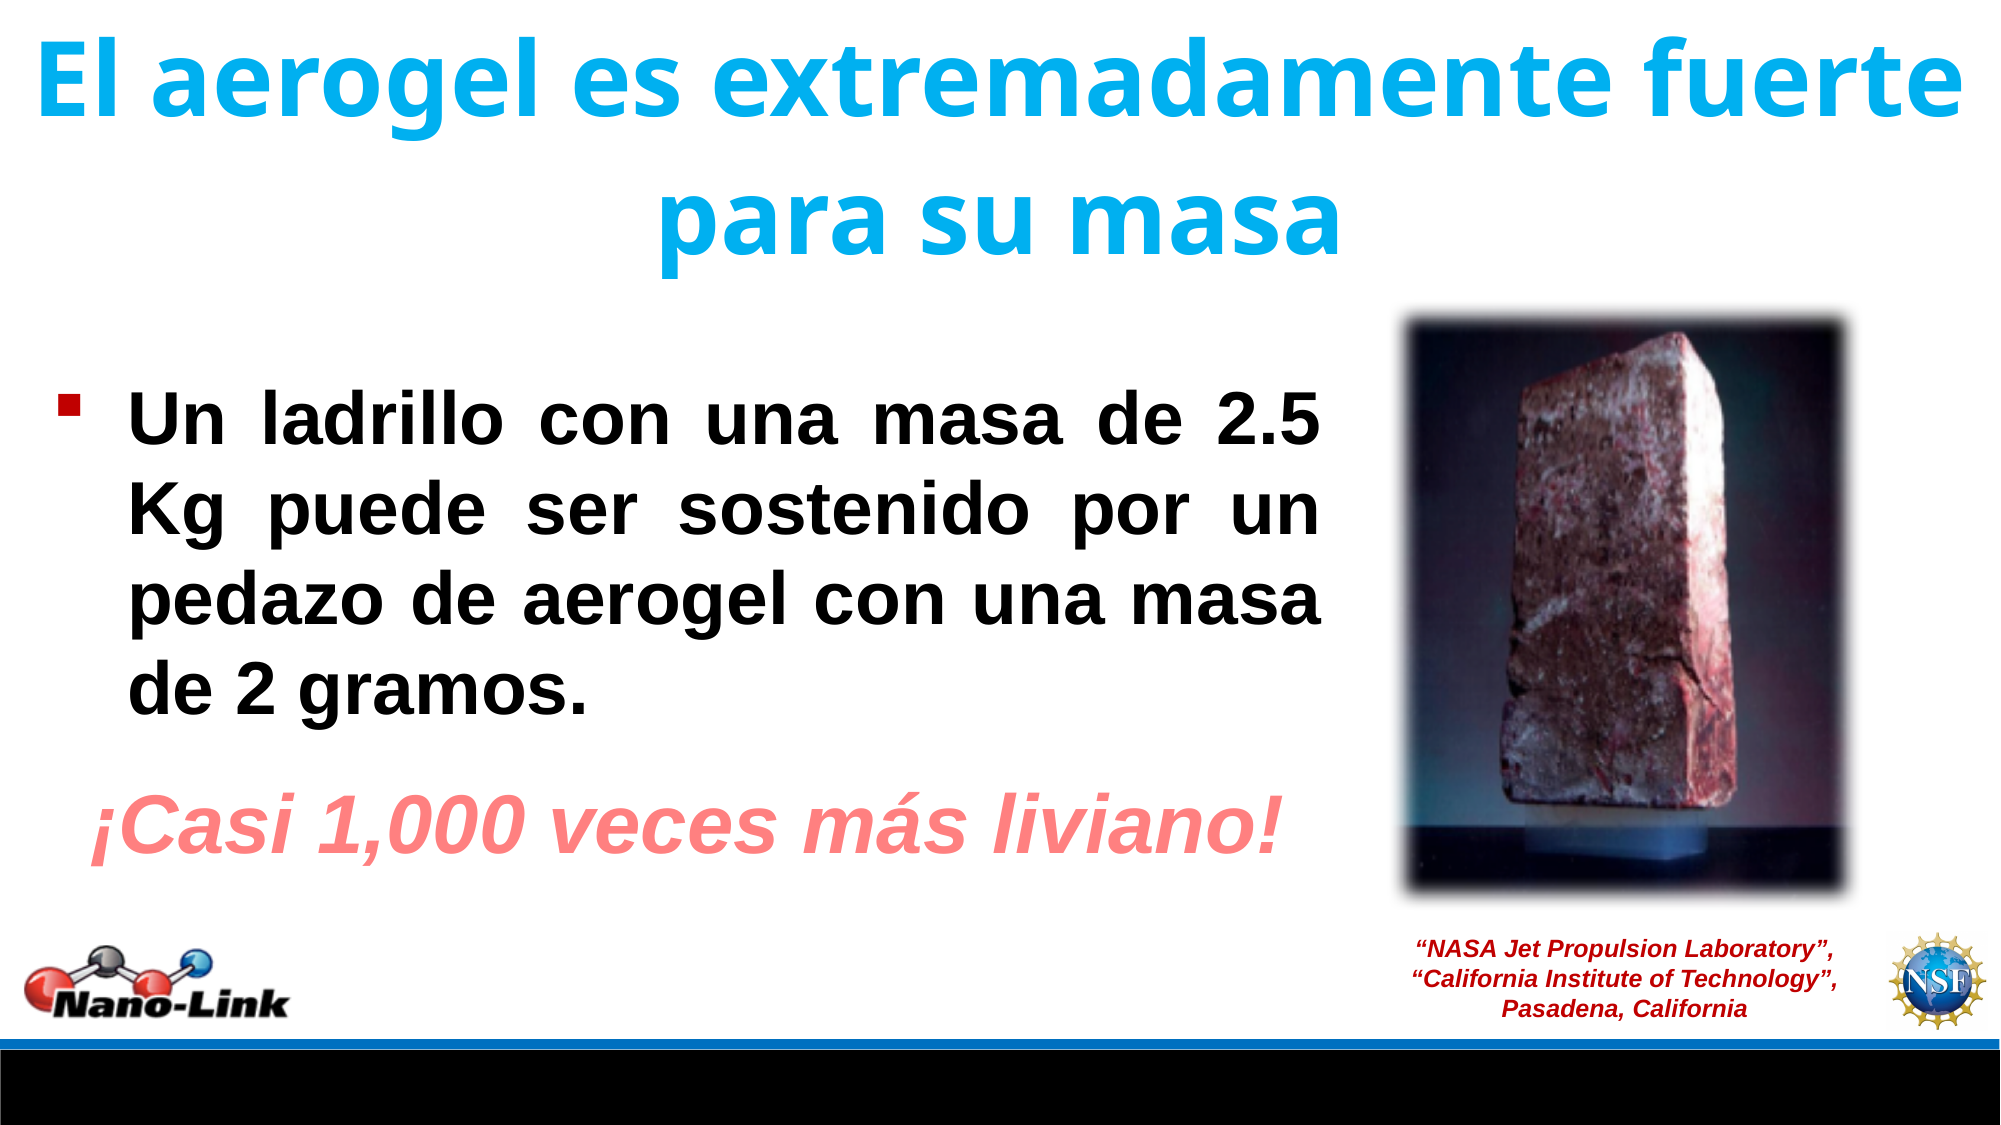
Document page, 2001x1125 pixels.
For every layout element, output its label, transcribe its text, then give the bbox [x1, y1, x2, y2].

picture [1886, 931, 1988, 1032]
text_box “NASA Jet Propulsion Laboratory”, “California Institute of Technology”, Pasadena, California [1387, 924, 1863, 1030]
text_box Un ladrillo con una masa de 2.5 Kg puede ser sostenido por un pedazo de aerogel con una masa de 2 gramos. ¡Casi 1,000 veces más liviano! [37, 362, 1338, 878]
picture [16, 935, 305, 1032]
picture [1386, 299, 1863, 912]
text_box El aerogel es extremadamente fuerte para su masa [0, 12, 2000, 263]
